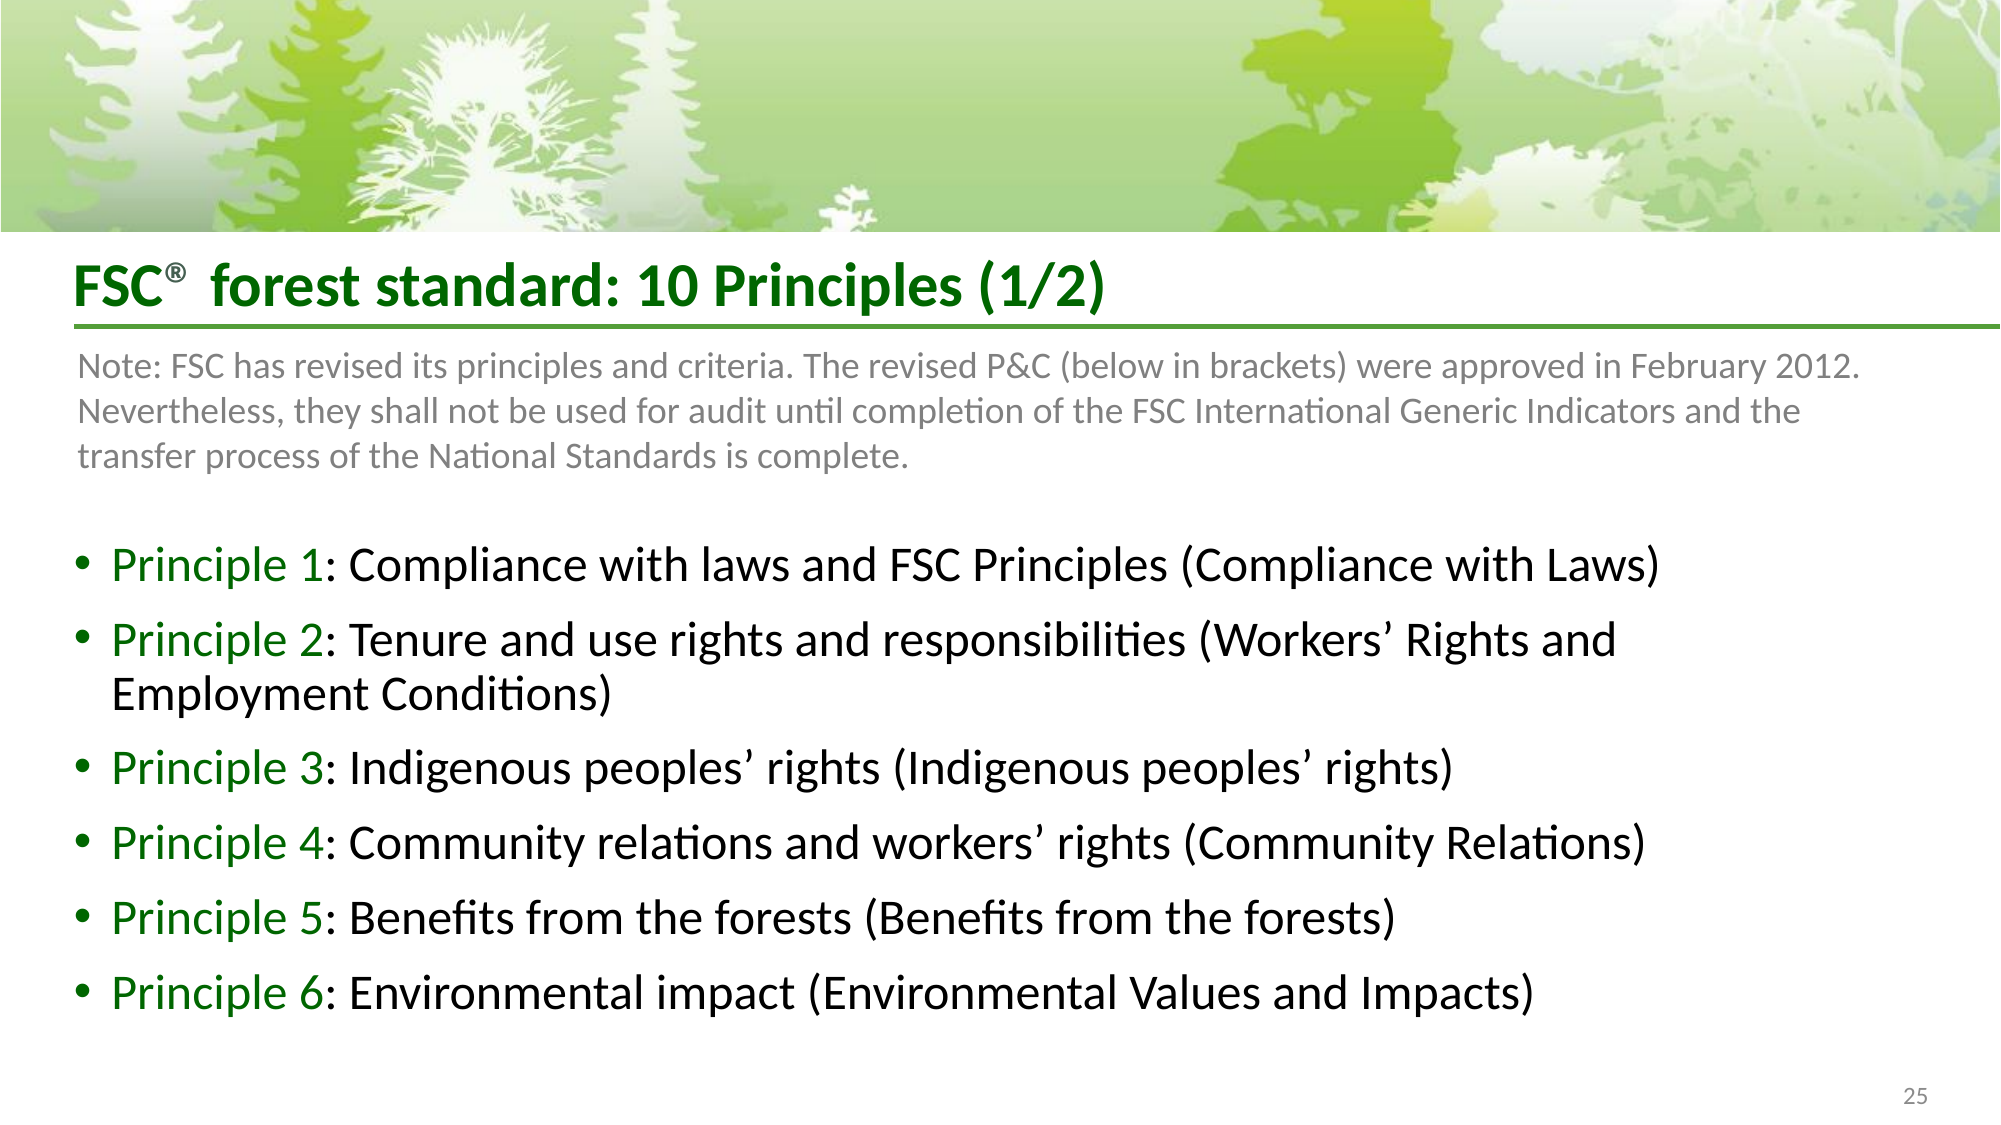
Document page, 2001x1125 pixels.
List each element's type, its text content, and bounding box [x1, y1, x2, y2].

list Principle 1: Compliance with laws and FSC Principles (Compliance with Laws) Principle 2: Tenure and use rights and responsibilities (Workers’ Rights and Employment Conditions) Principle 3: Indigenous peoples’ rights (Indigenous peoples’ rights) Principle 4: Community relations and workers’ rights (Community Relations) Principle 5: Benefits from the forests (Benefits from the forests) Principle 6: Environmental impact (Environmental Values and Impacts) [58, 530, 1870, 1106]
title FSC® forest standard: 10 Principles (1/2) [58, 192, 1409, 380]
text_box Note: FSC has revised its principles and criteria. The revised P&C (below in brackets) were approved in February 2012. Nevertheless, they shall not be used for audit until completion of the FSC International Generic Indicators and the transfer process of the National Standards is complete. [62, 333, 1899, 529]
slide_number 25 [1493, 1065, 1944, 1125]
picture [0, 0, 2000, 232]
